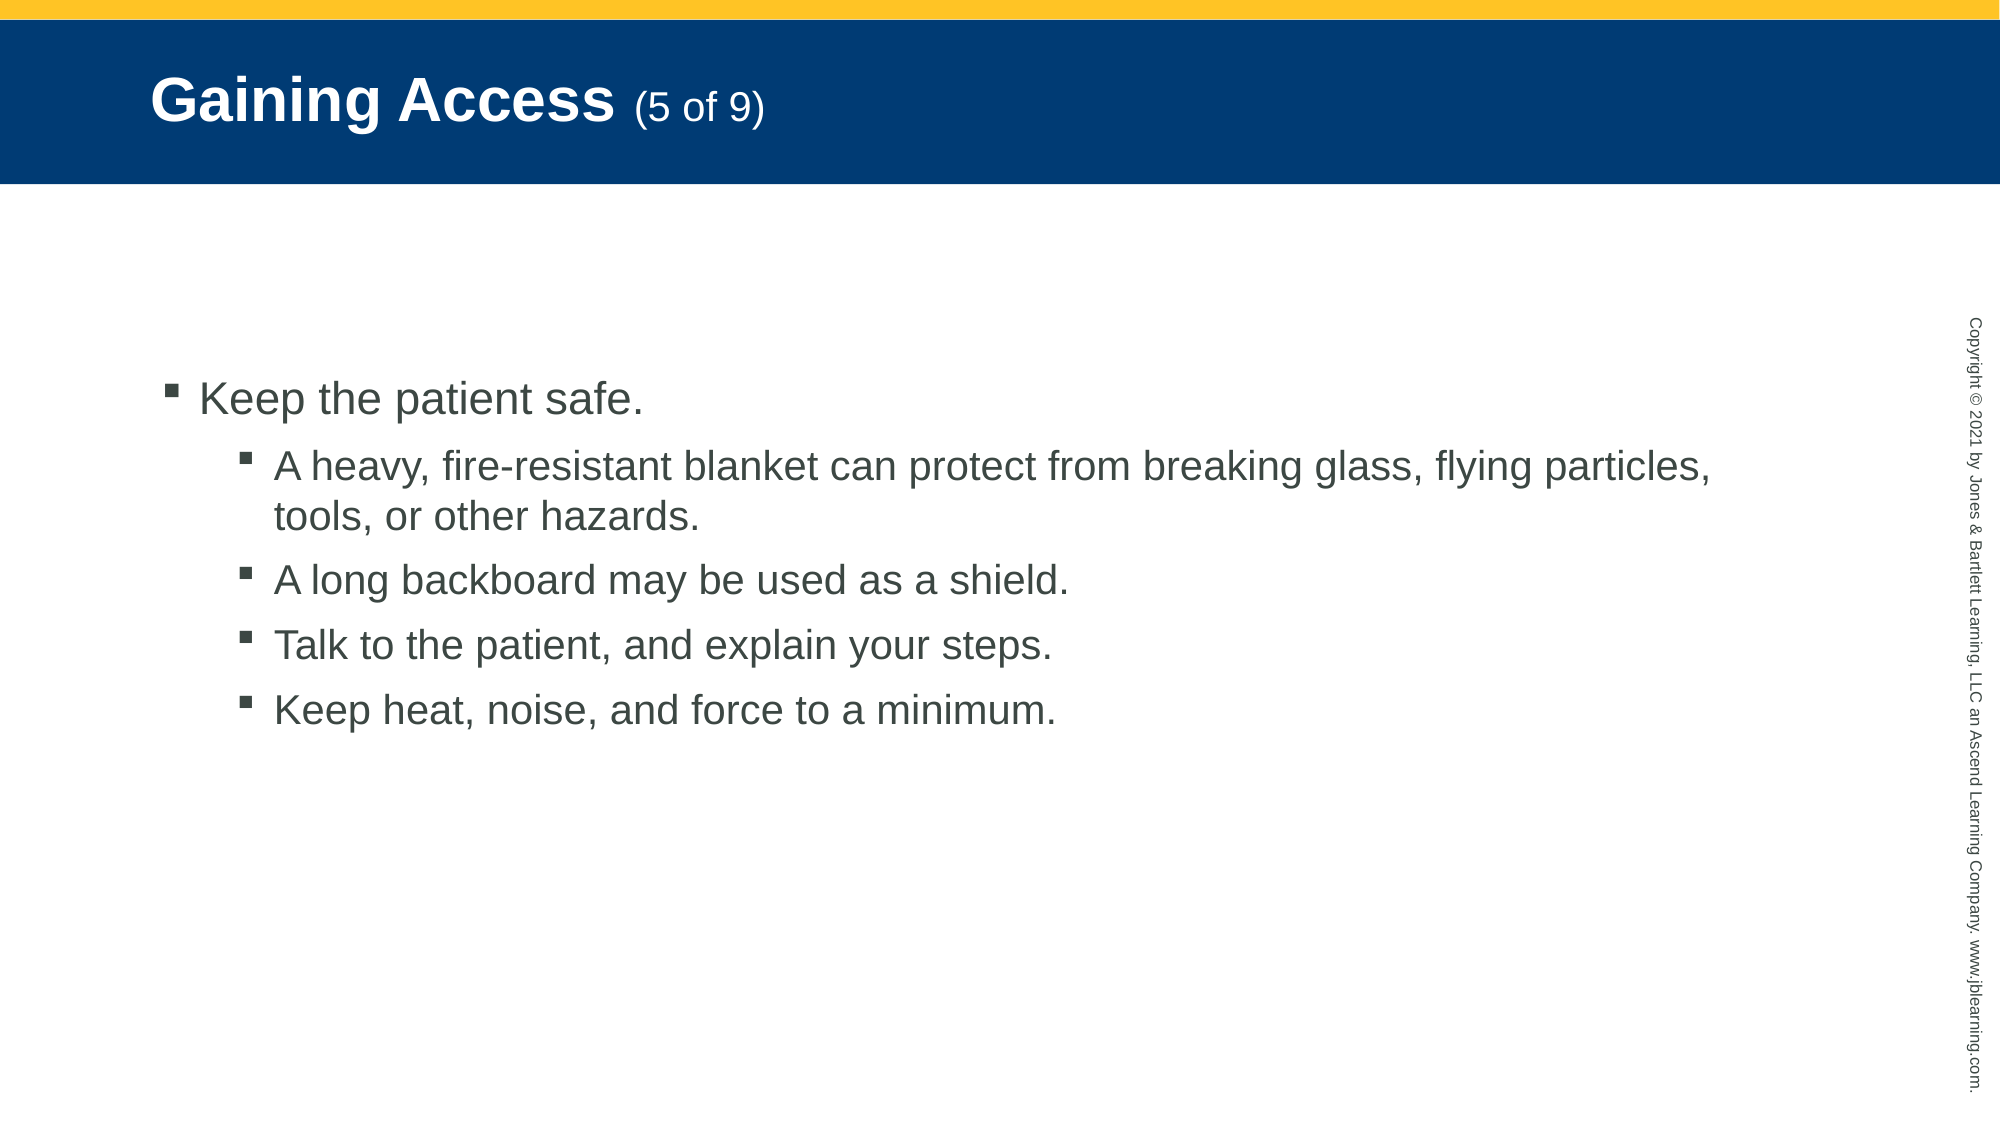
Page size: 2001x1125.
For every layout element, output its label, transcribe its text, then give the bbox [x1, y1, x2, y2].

list Keep the patient safe. A heavy, fire-resistant blanket can protect from breaking glass, flying particles, tools, or other hazards. A long backboard may be used as a shield. Talk to the patient, and explain your steps. Keep heat, noise, and force to a minimum. [146, 361, 1859, 1016]
title Gaining Access (5 of 9) [0, 19, 2000, 185]
